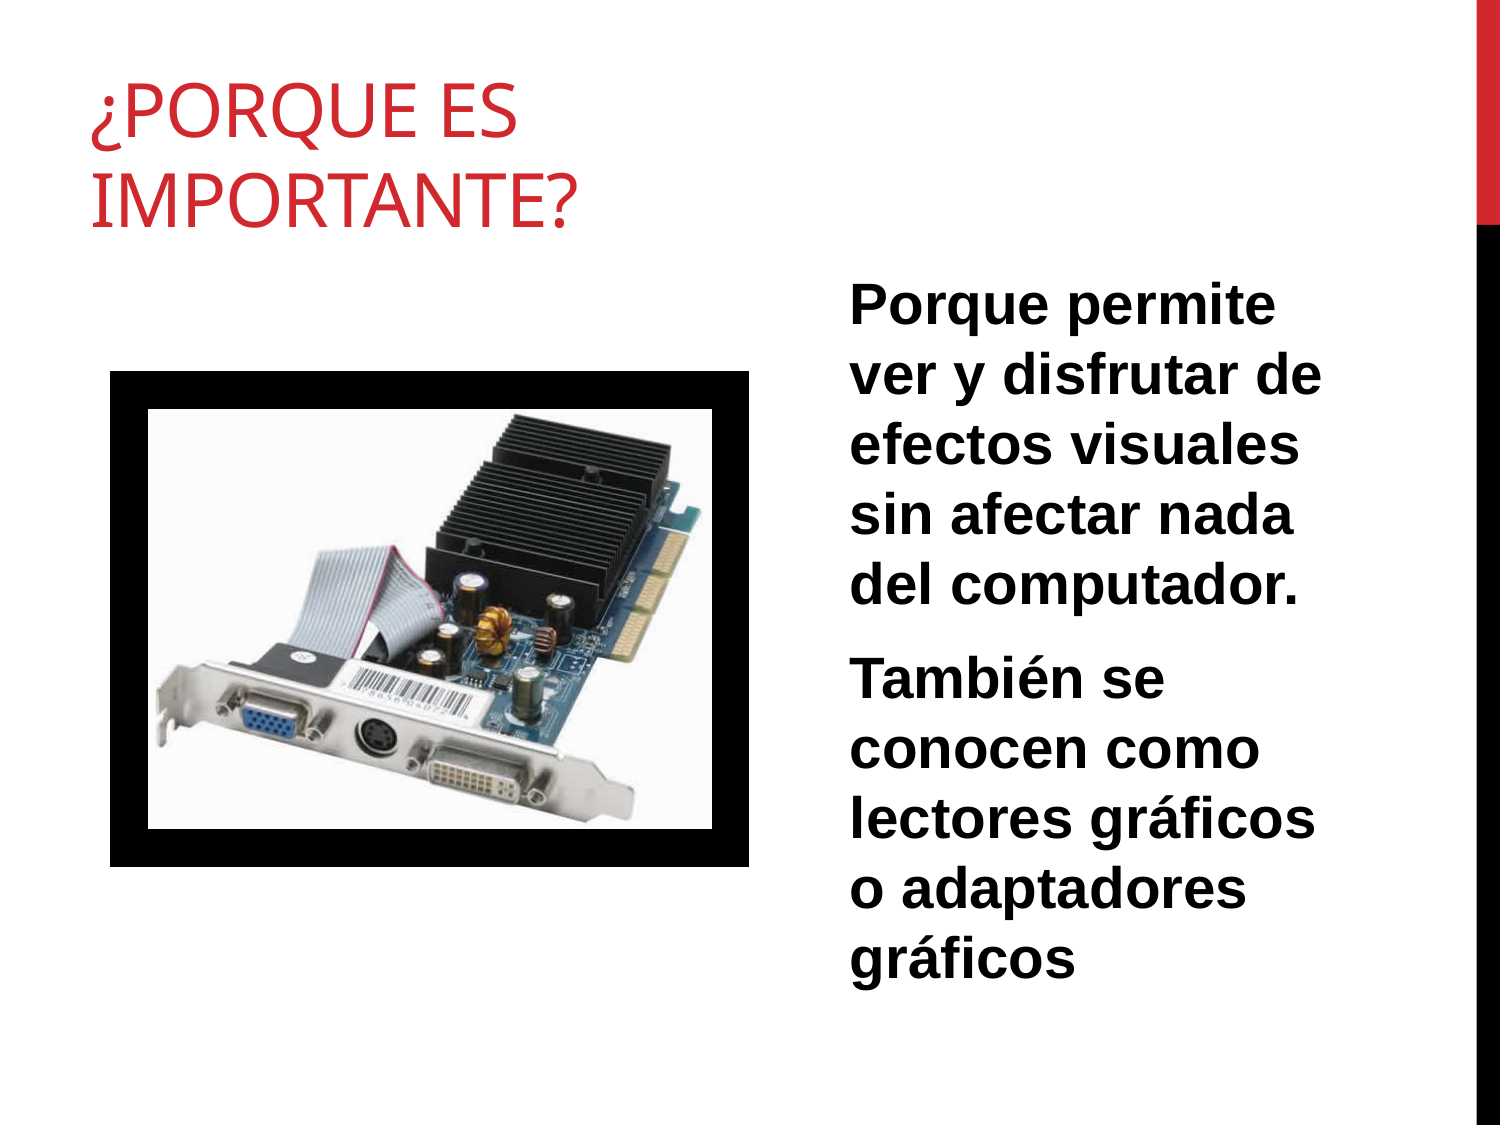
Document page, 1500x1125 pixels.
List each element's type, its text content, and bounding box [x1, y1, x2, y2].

picture [147, 408, 713, 830]
list Porque permite ver y disfrutar de efectos visuales sin afectar nada del computador. También se conocen como lectores gráficos o adaptadores gráficos [834, 258, 1375, 1001]
title ¿Porque es importante? [75, 25, 1025, 250]
